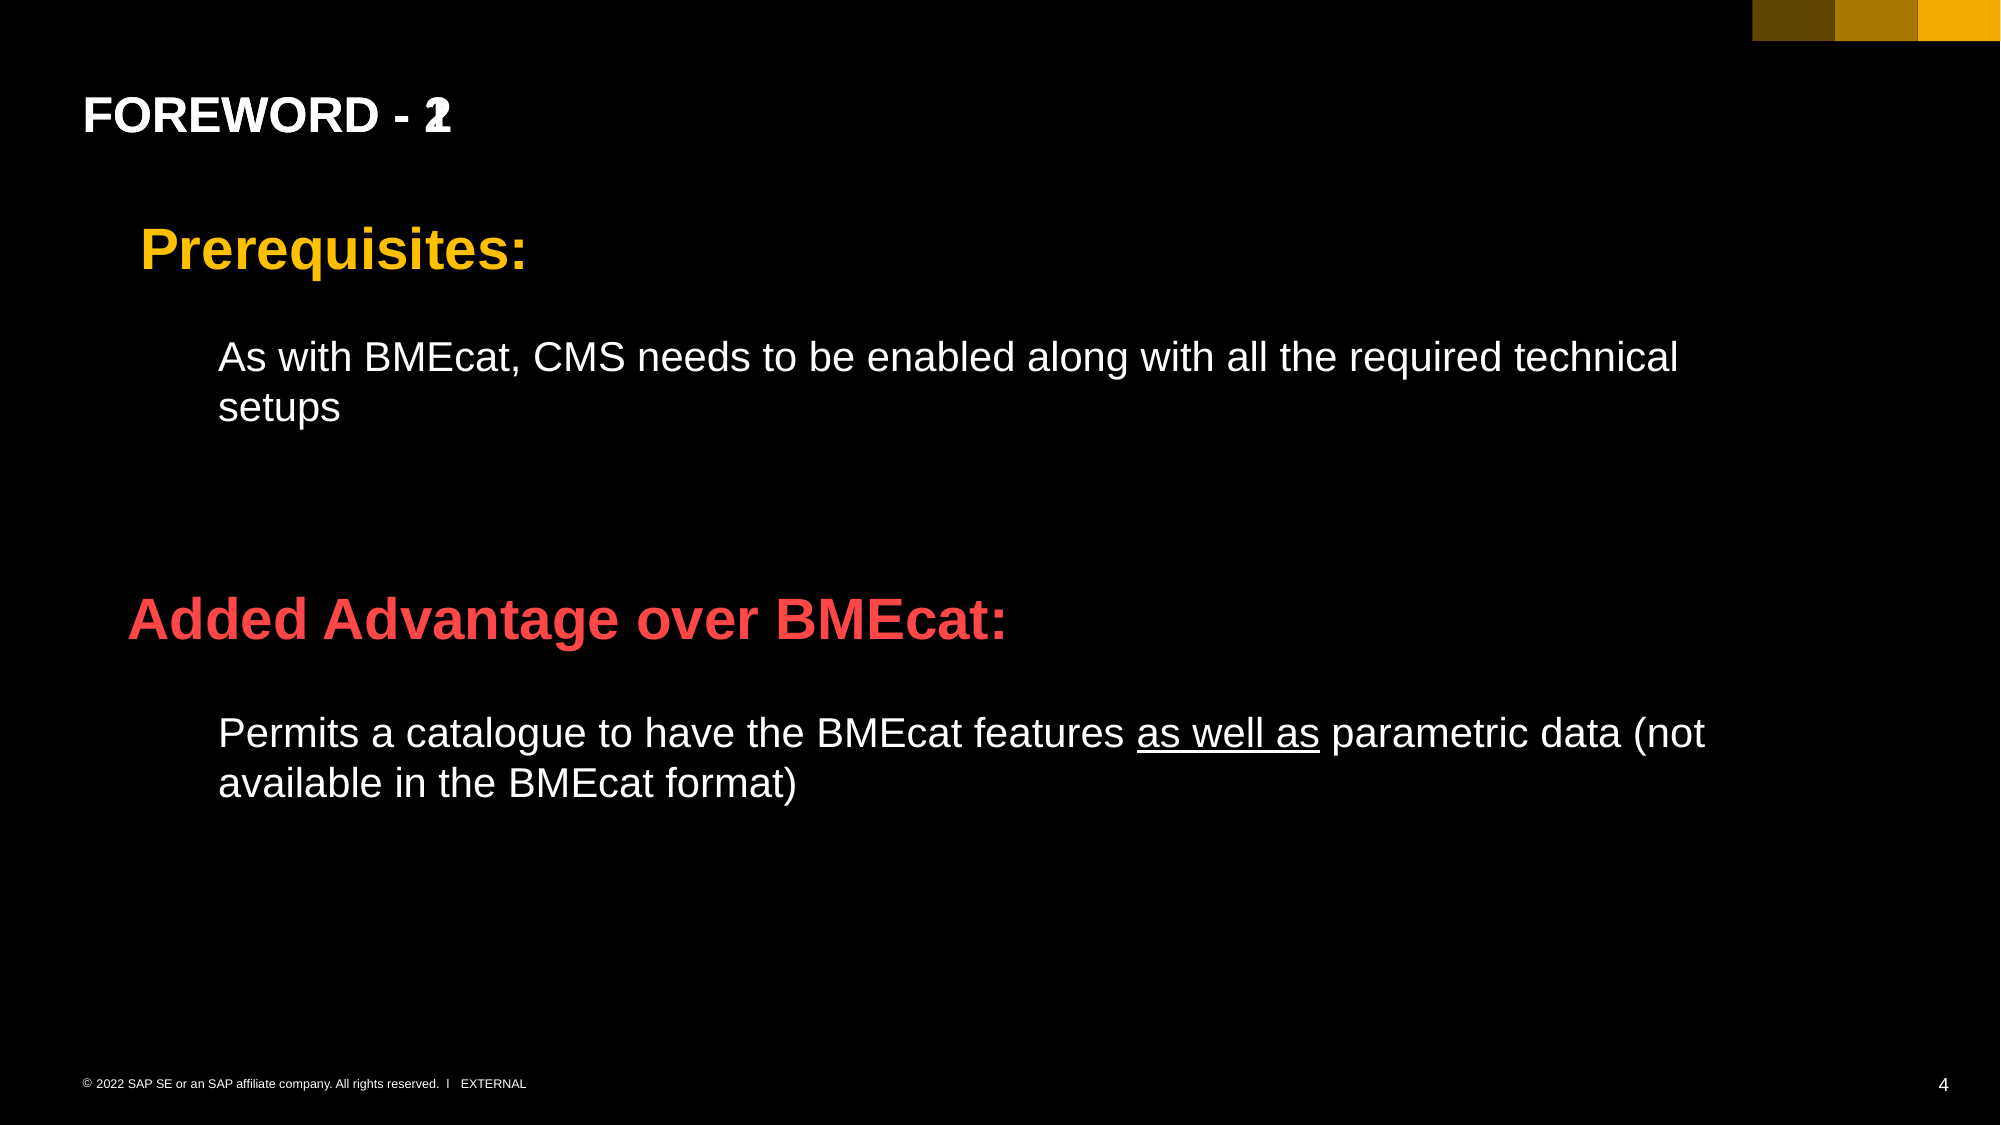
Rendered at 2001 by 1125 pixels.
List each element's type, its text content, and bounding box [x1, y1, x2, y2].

list Added Advantage over BMEcat: [127, 581, 1134, 657]
text_box FOREWORD - 1 [82, 82, 1918, 143]
list Permits a catalogue to have the BMEcat features as well as parametric data (not available in the BMEcat format) [218, 706, 1731, 838]
list As with BMEcat, CMS needs to be enabled along with all the required technical setups [218, 329, 1731, 466]
list Prerequisites: [140, 211, 978, 292]
